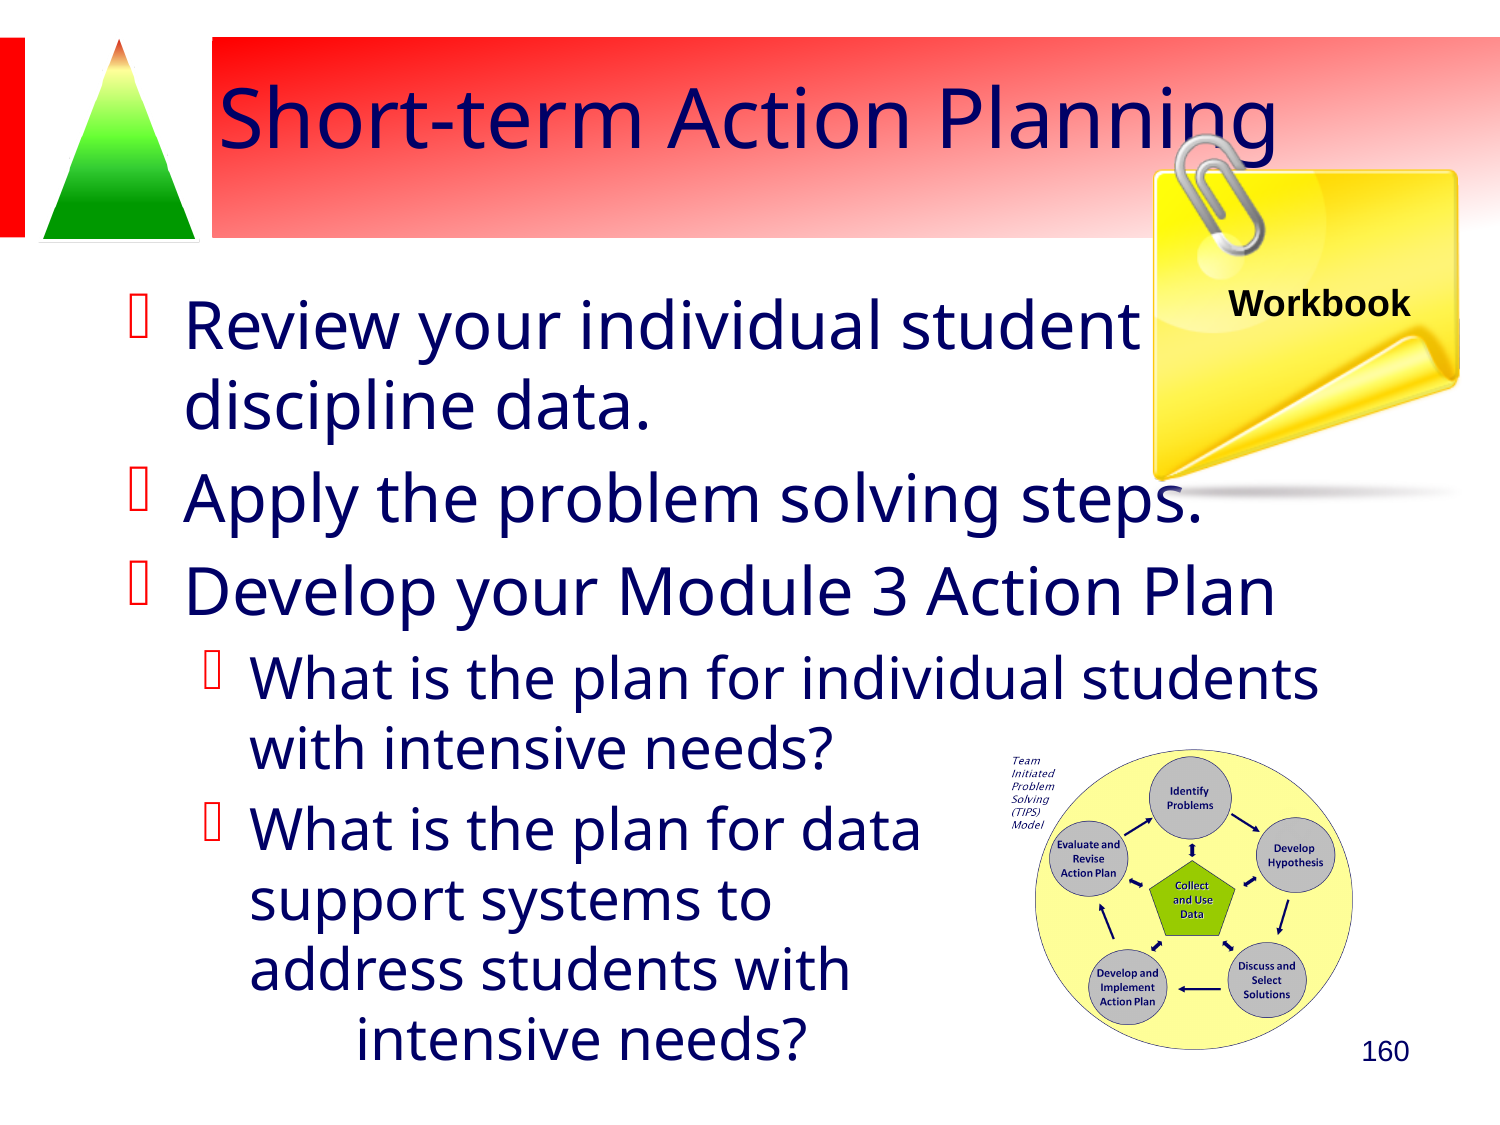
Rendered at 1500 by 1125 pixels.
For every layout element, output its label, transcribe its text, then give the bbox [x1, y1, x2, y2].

title Short-term Action Planning [74, 37, 1426, 193]
picture [1004, 749, 1353, 1051]
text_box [1087, 99, 1500, 513]
list Review your individual student discipline data. Apply the problem solving steps. Develop your Module 3 Action Plan What is the plan for individual students with intensive needs? What is the plan for data & support systems to address students with intensive needs? [112, 274, 1363, 1076]
picture [37, 30, 200, 243]
slide_number 160 [1074, 1024, 1426, 1103]
